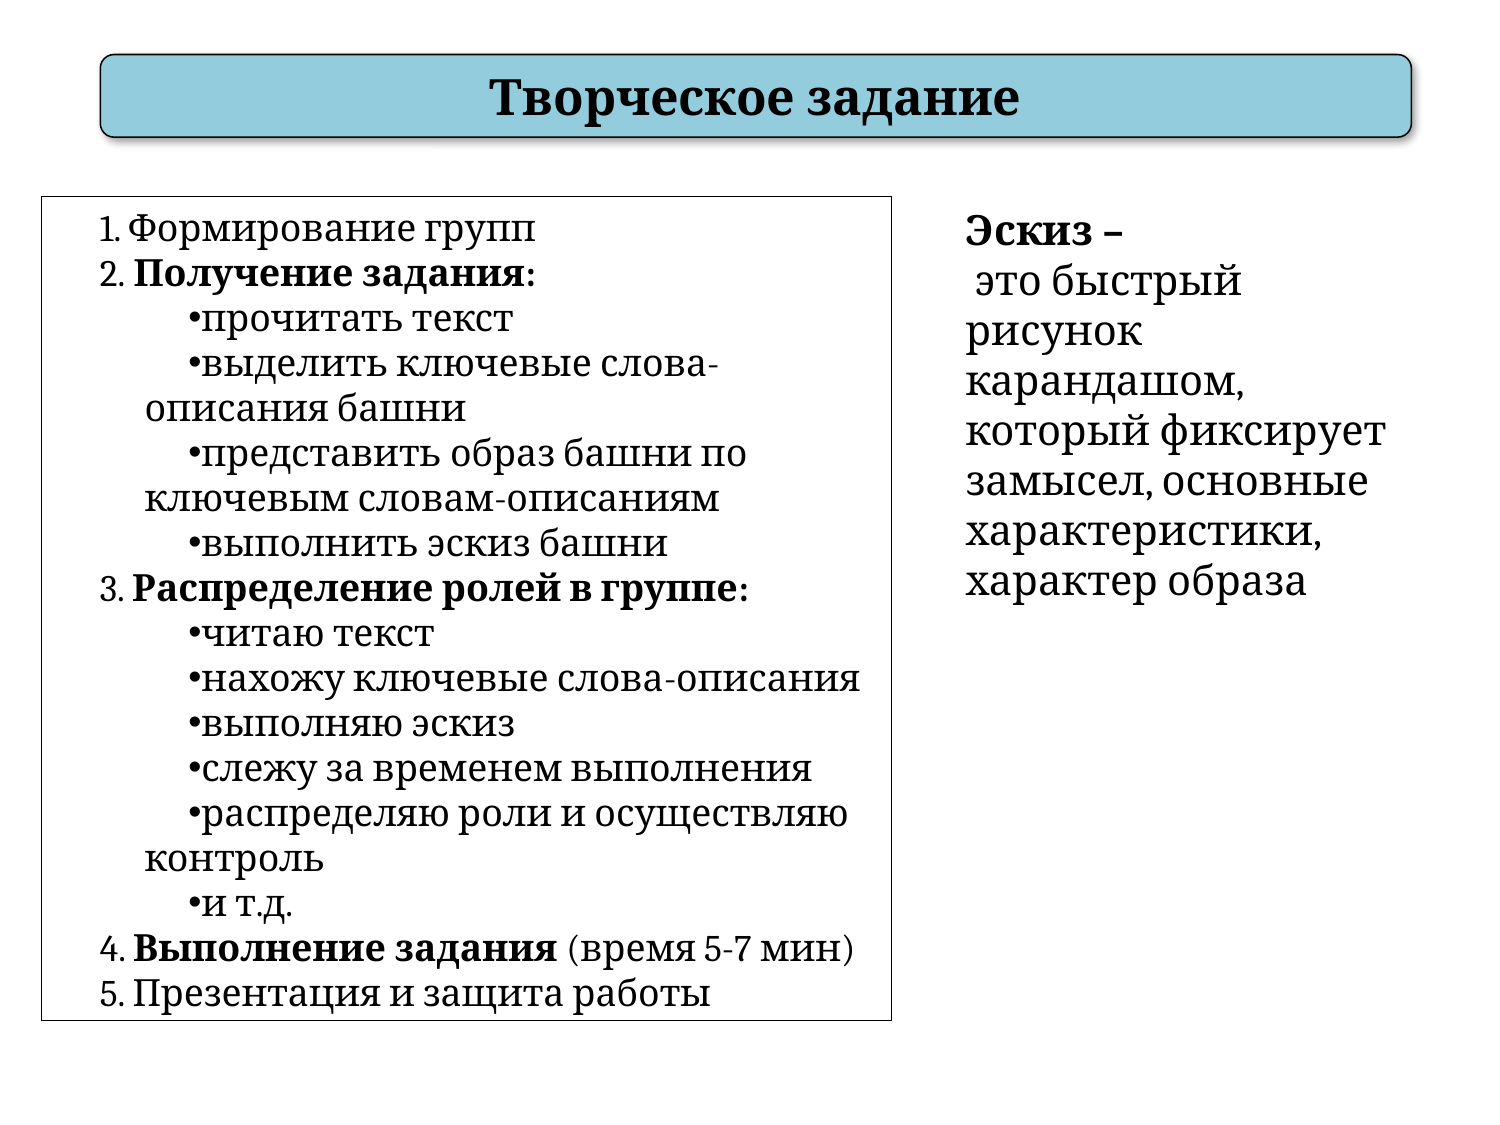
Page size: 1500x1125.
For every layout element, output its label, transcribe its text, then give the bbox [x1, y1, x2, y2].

text_box 1. Формирование групп 2. Получение задания: прочитать текст выделить ключевые слова-описания башни представить образ башни по ключевым словам-описаниям выполнить эскиз башни 3. Распределение ролей в группе: читаю текст нахожу ключевые слова-описания выполняю эскиз слежу за временем выполнения распределяю роли и осуществляю контроль и т.д. 4. Выполнение задания (время 5-7 мин) 5. Презентация и защита работы [41, 196, 892, 1021]
text_box Эскиз – это быстрый рисунок карандашом, который фиксирует замысел, основные характеристики, характер образа [950, 196, 1412, 612]
text_box Творческое задание [98, 52, 1414, 140]
